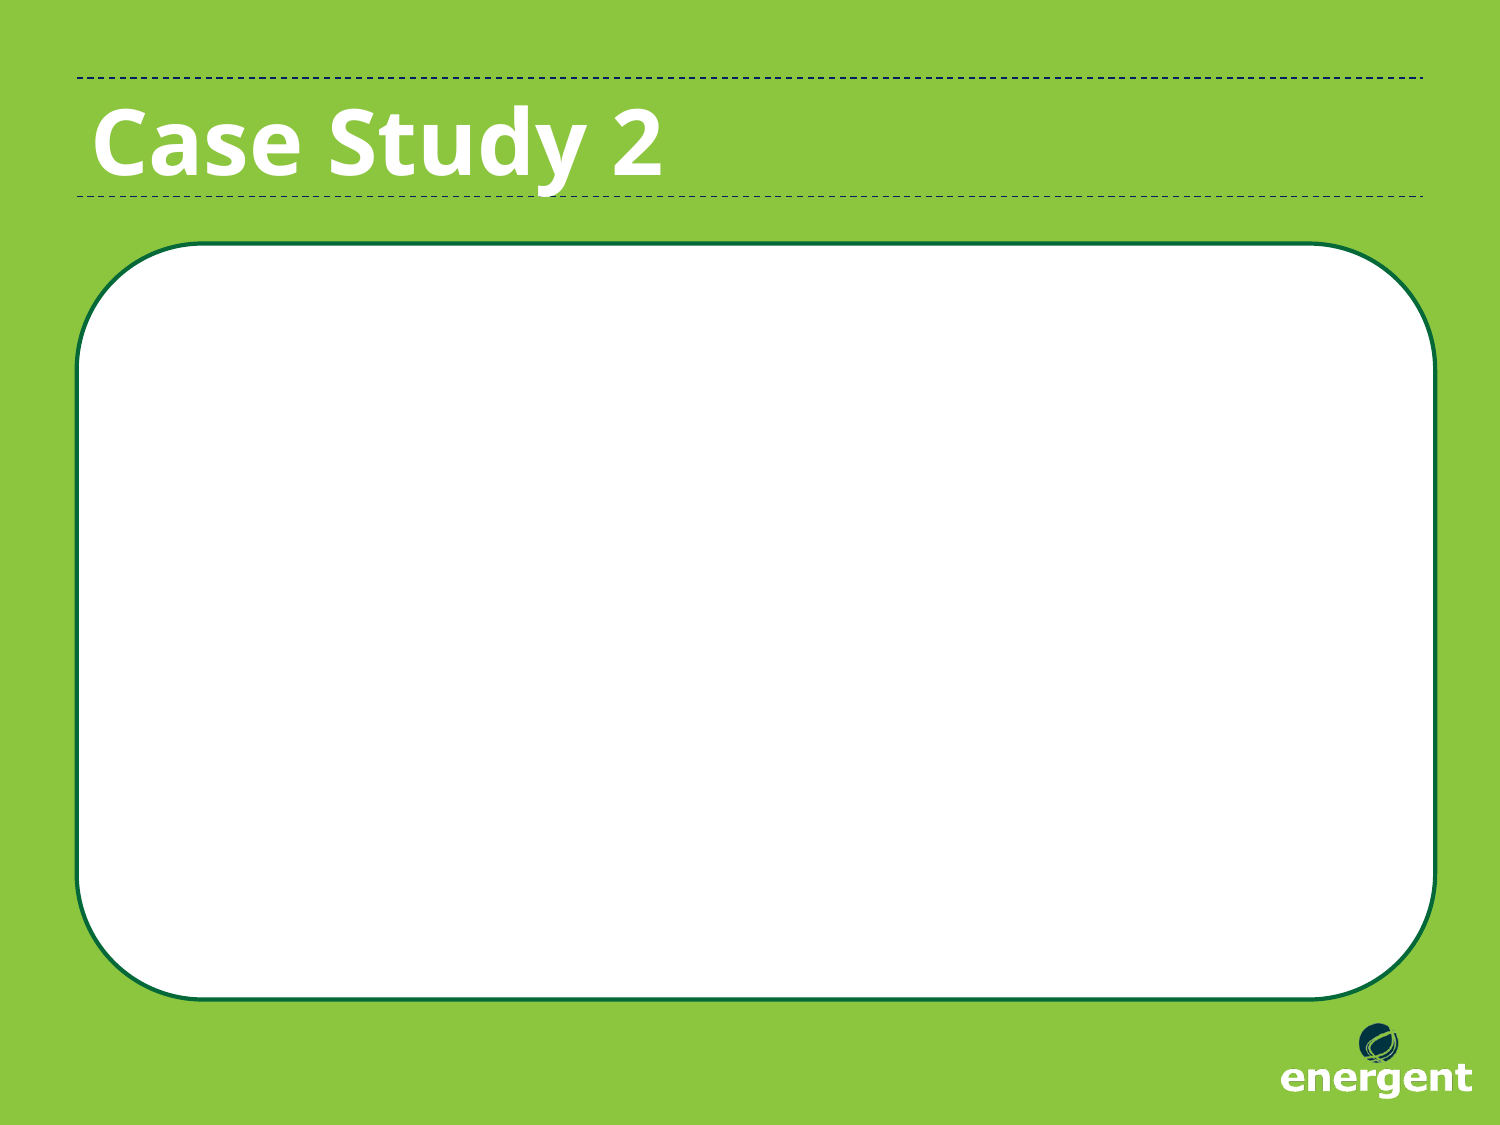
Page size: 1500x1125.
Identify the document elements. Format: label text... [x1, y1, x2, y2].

picture [1281, 1023, 1472, 1099]
text_box [74, 241, 1438, 1002]
title Case Study 2 [75, 45, 1425, 233]
